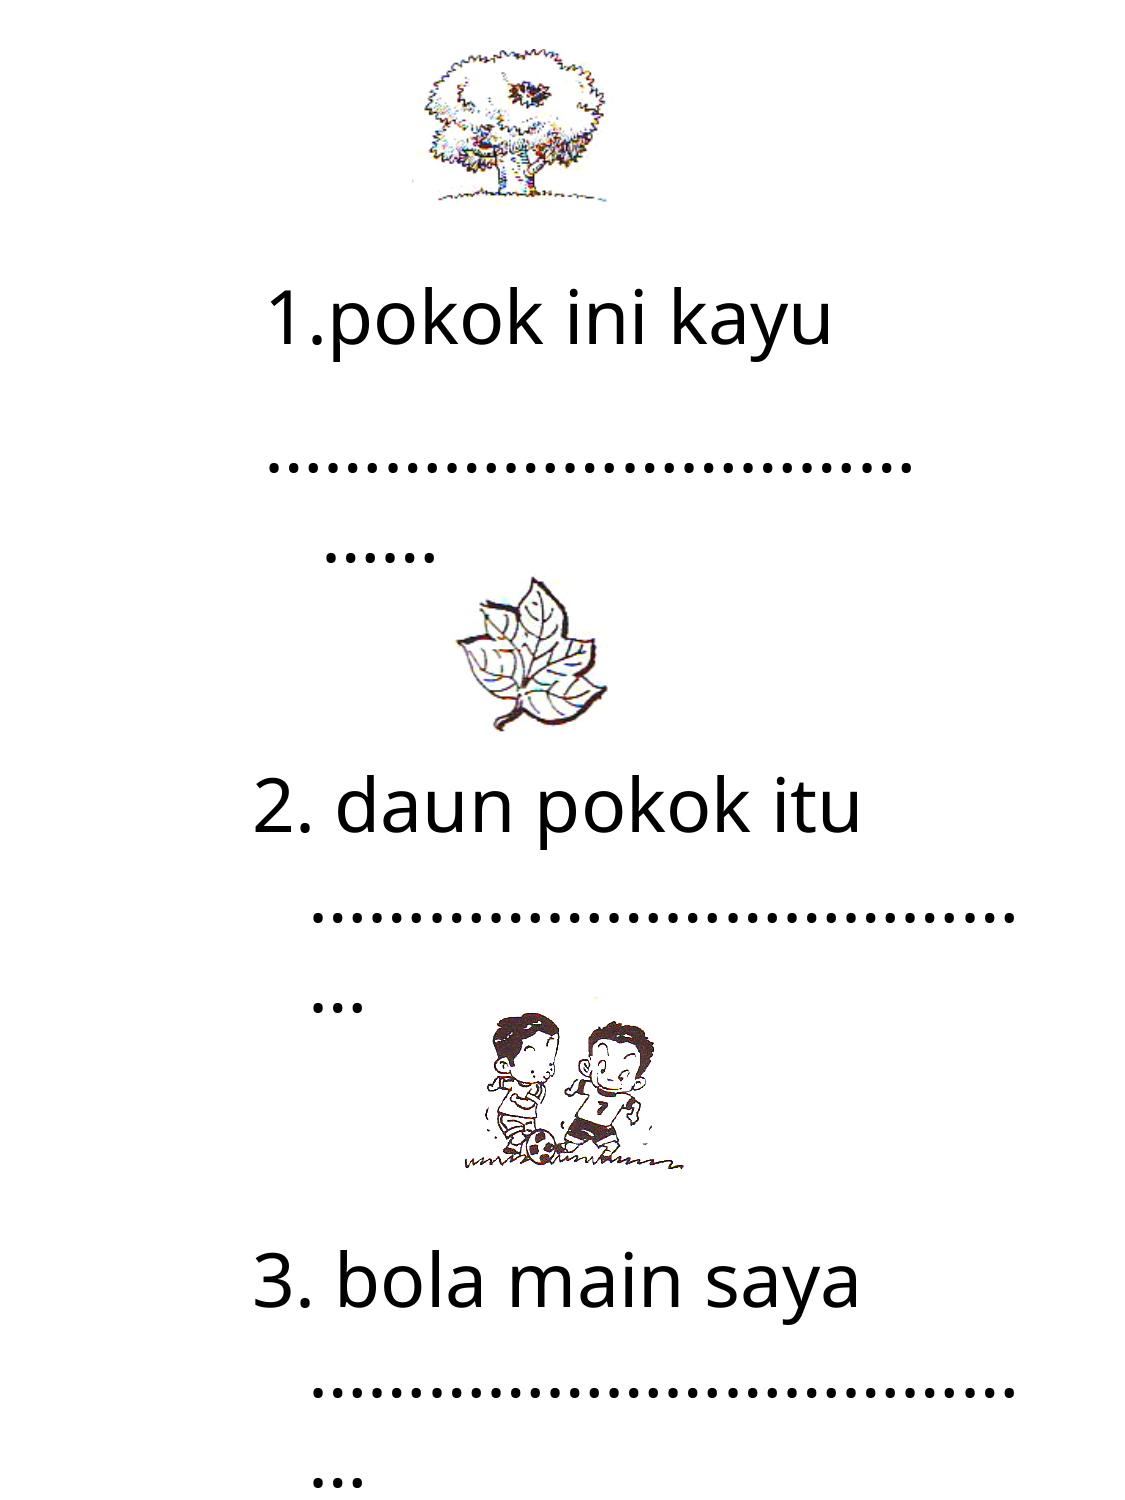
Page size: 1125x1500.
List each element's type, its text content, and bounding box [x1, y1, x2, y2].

text_box 2. daun pokok itu ………………………………… [237, 749, 1038, 1035]
picture [412, 49, 618, 205]
picture [449, 574, 622, 733]
text_box 3. bola main saya ………………………………… [237, 1224, 1038, 1500]
picture [449, 987, 688, 1196]
text_box pokok ini kayu ………………………………… [249, 262, 950, 585]
